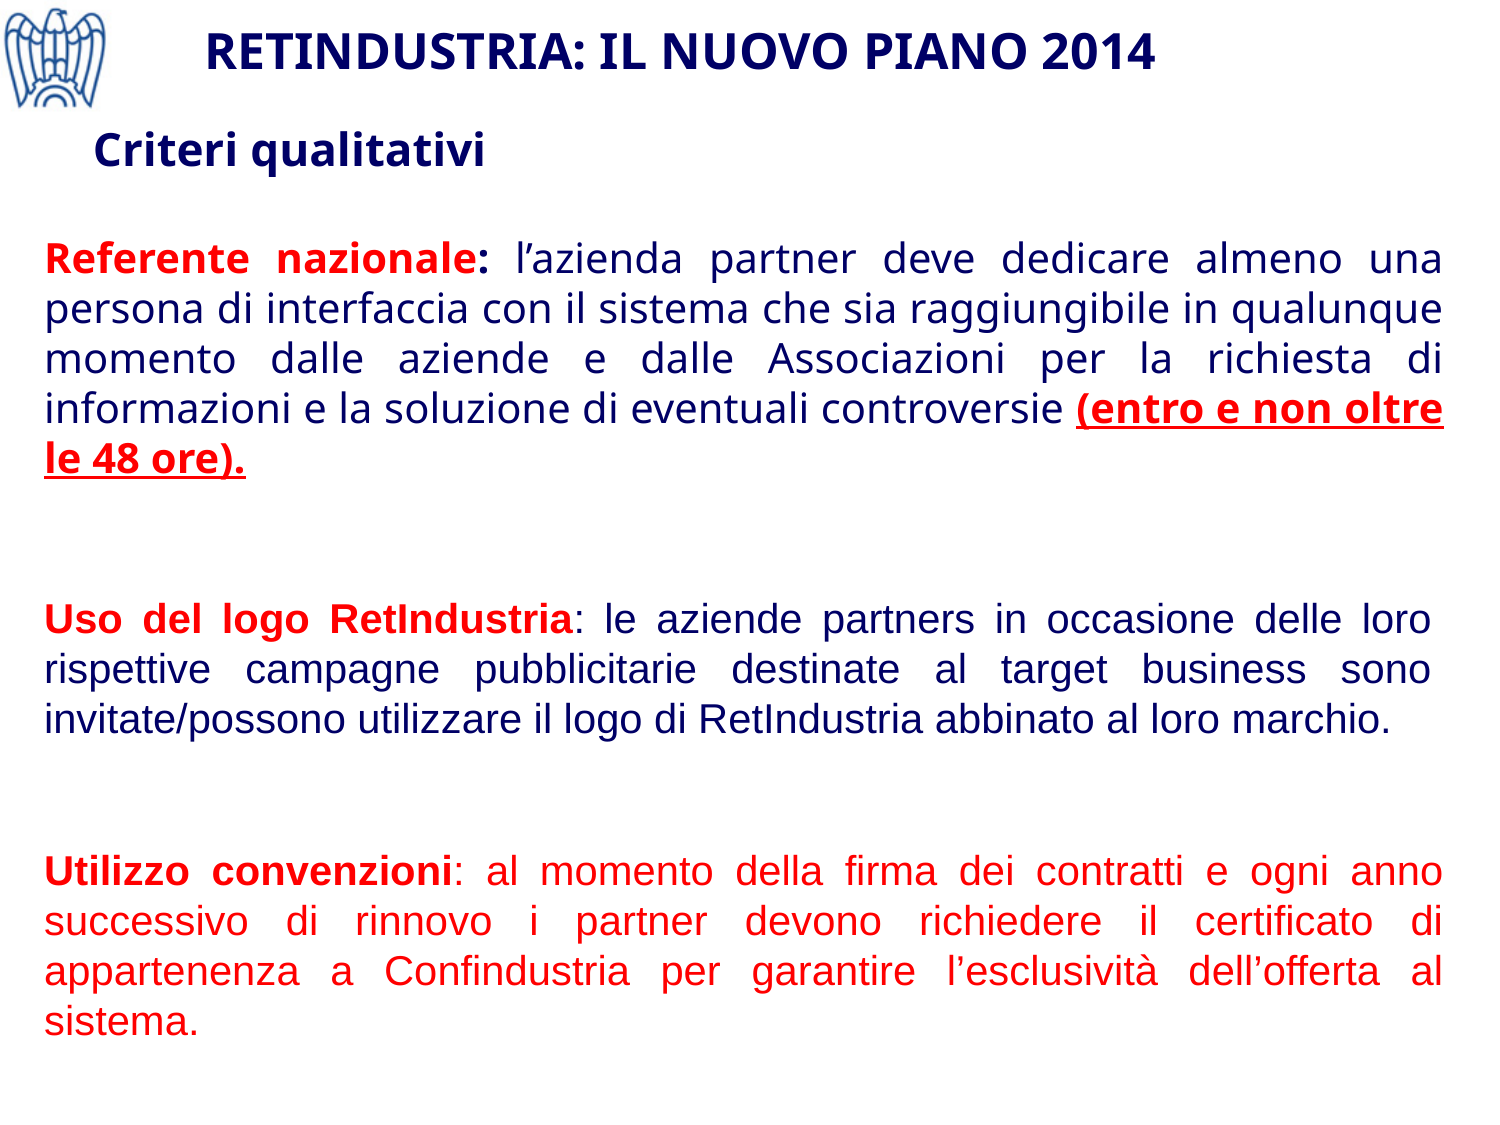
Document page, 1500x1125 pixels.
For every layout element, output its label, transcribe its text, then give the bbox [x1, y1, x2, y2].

text_box Criteri qualitativi [78, 113, 502, 184]
text_box RETINDUSTRIA: IL NUOVO PIANO 2014 [189, 12, 1172, 88]
text_box Referente nazionale: l’azienda partner deve dedicare almeno una persona di interfaccia con il sistema che sia raggiungibile in qualunque momento dalle aziende e dalle Associazioni per la richiesta di informazioni e la soluzione di eventuali controversie (entro e non oltre le 48 ore). [29, 224, 1459, 489]
picture [0, 0, 113, 113]
text_box Utilizzo convenzioni: al momento della firma dei contratti e ogni anno successivo di rinnovo i partner devono richiedere il certificato di appartenenza a Confindustria per garantire l’esclusività dell’offerta al sistema. [29, 836, 1459, 1052]
text_box Uso del logo RetIndustria: le aziende partners in occasione delle loro rispettive campagne pubblicitarie destinate al target business sono invitate/possono utilizzare il logo di RetIndustria abbinato al loro marchio. [29, 584, 1447, 750]
